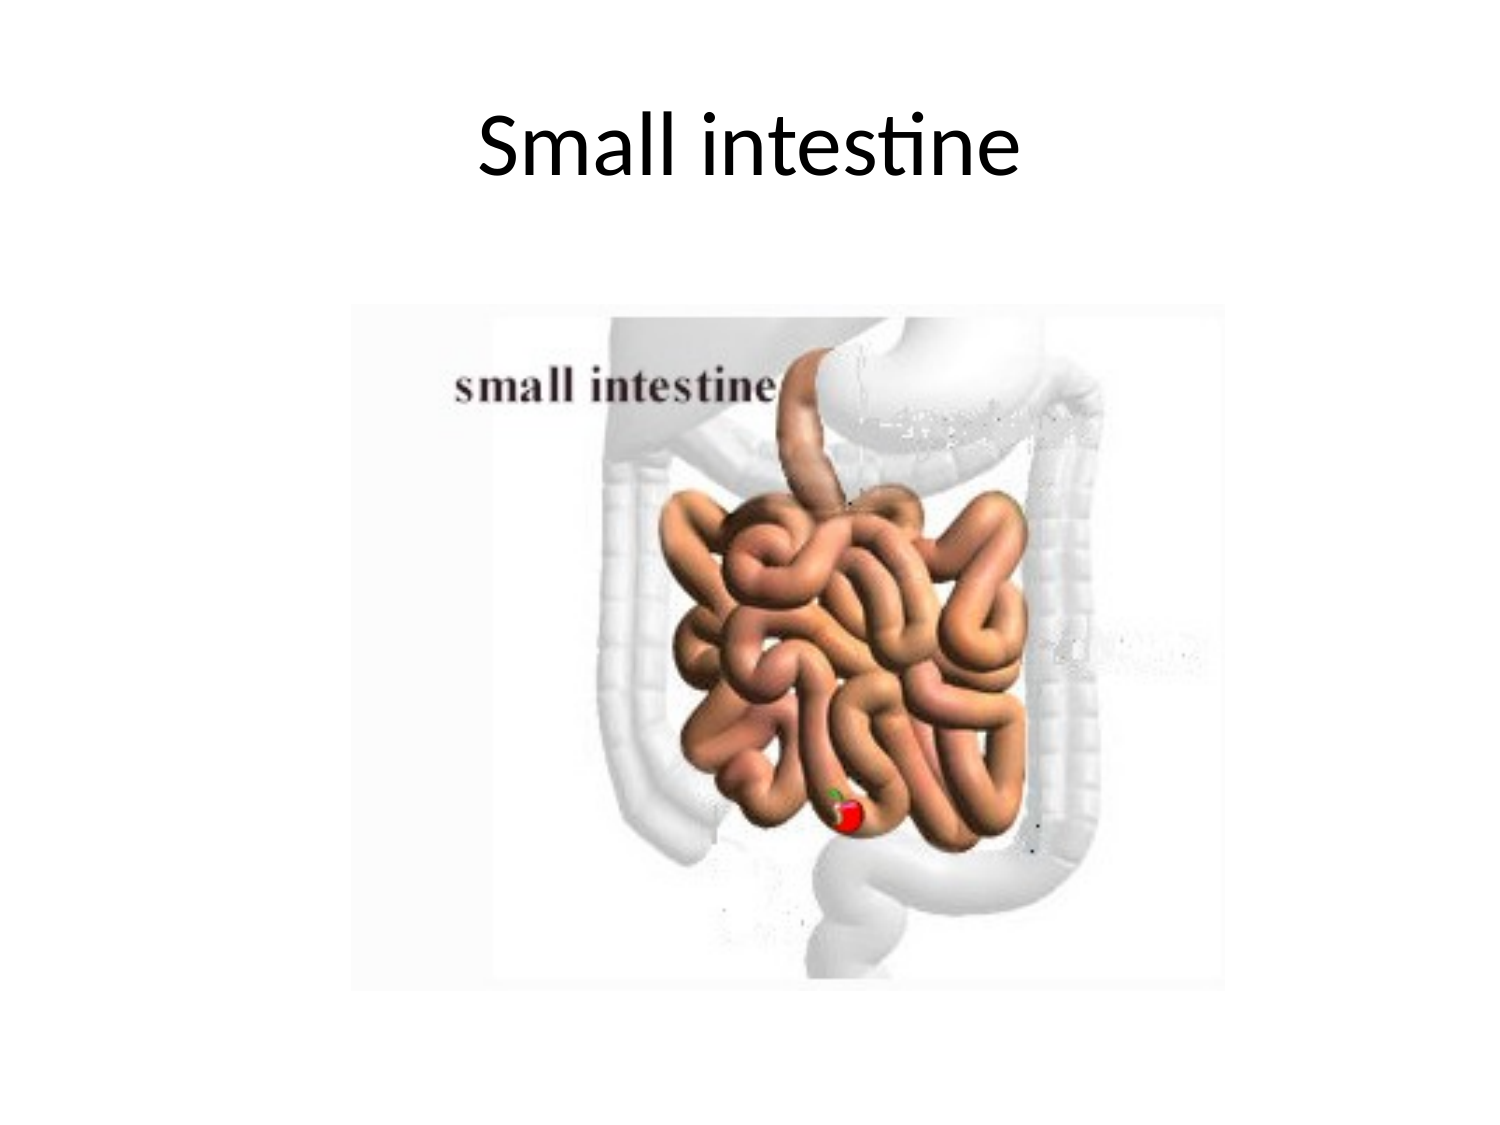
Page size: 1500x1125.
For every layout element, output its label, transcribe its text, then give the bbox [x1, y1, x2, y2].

picture [351, 304, 1226, 991]
title Small intestine [75, 45, 1425, 233]
